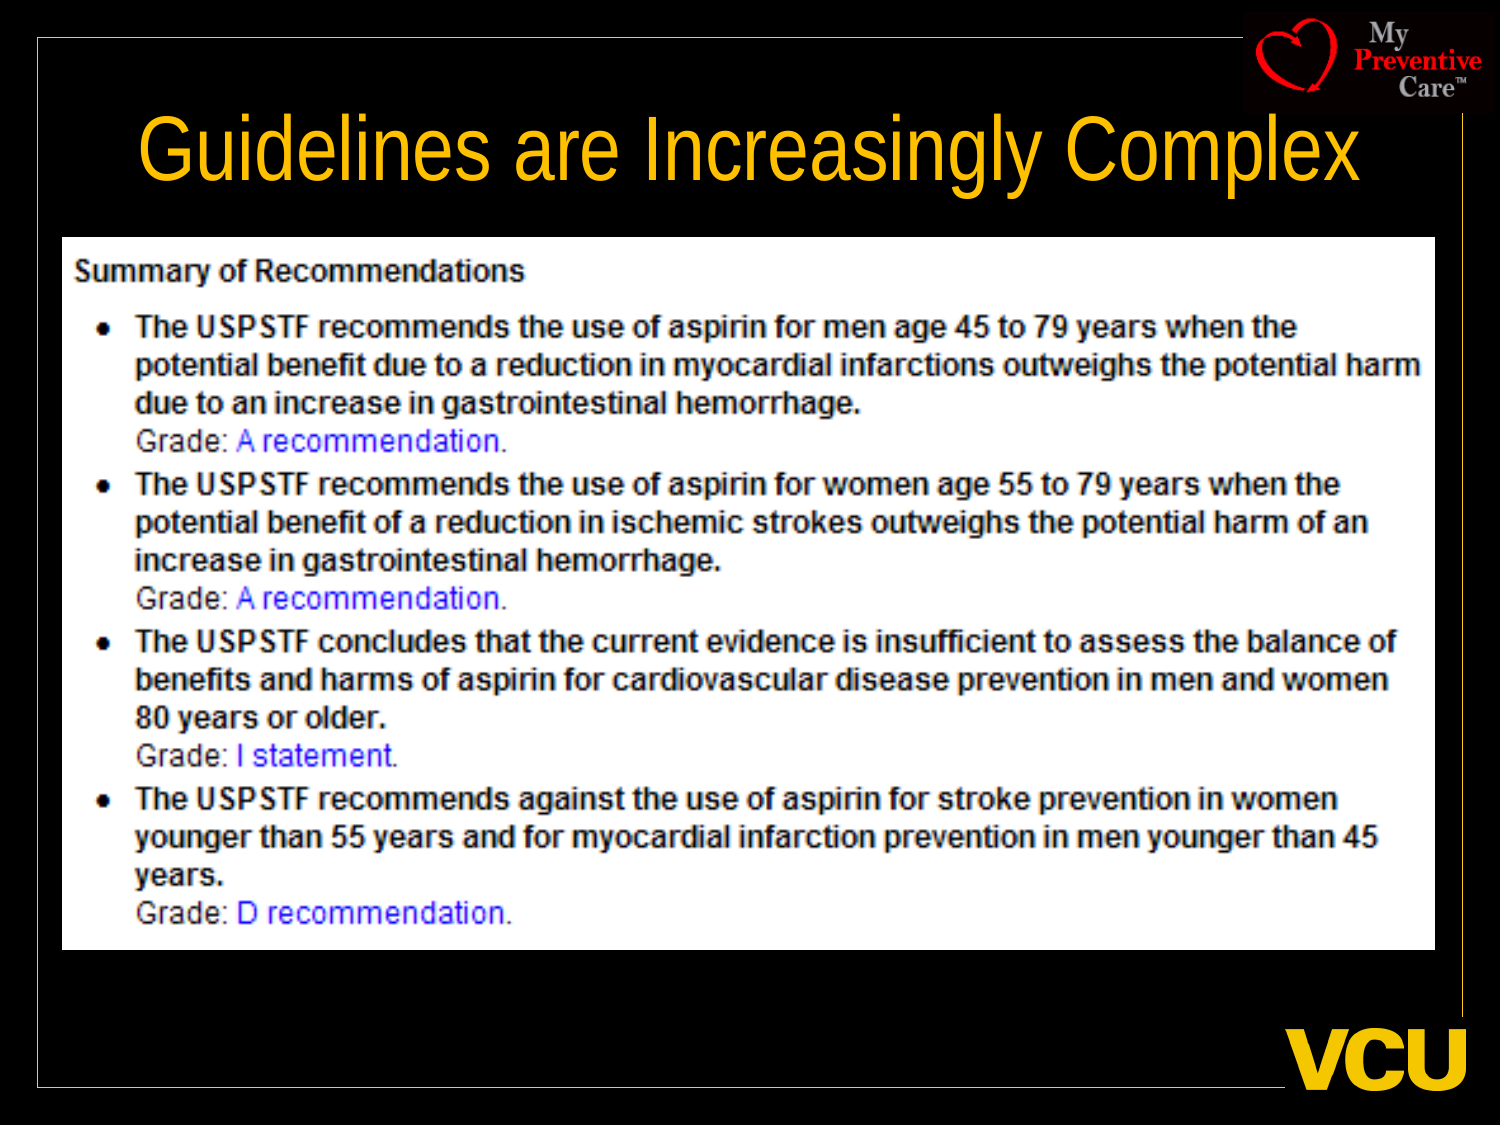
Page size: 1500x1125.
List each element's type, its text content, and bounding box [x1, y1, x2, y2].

picture [1285, 1017, 1474, 1091]
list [62, 237, 1435, 951]
picture [1243, 12, 1495, 113]
title Guidelines are Increasingly Complex [49, 49, 1451, 238]
